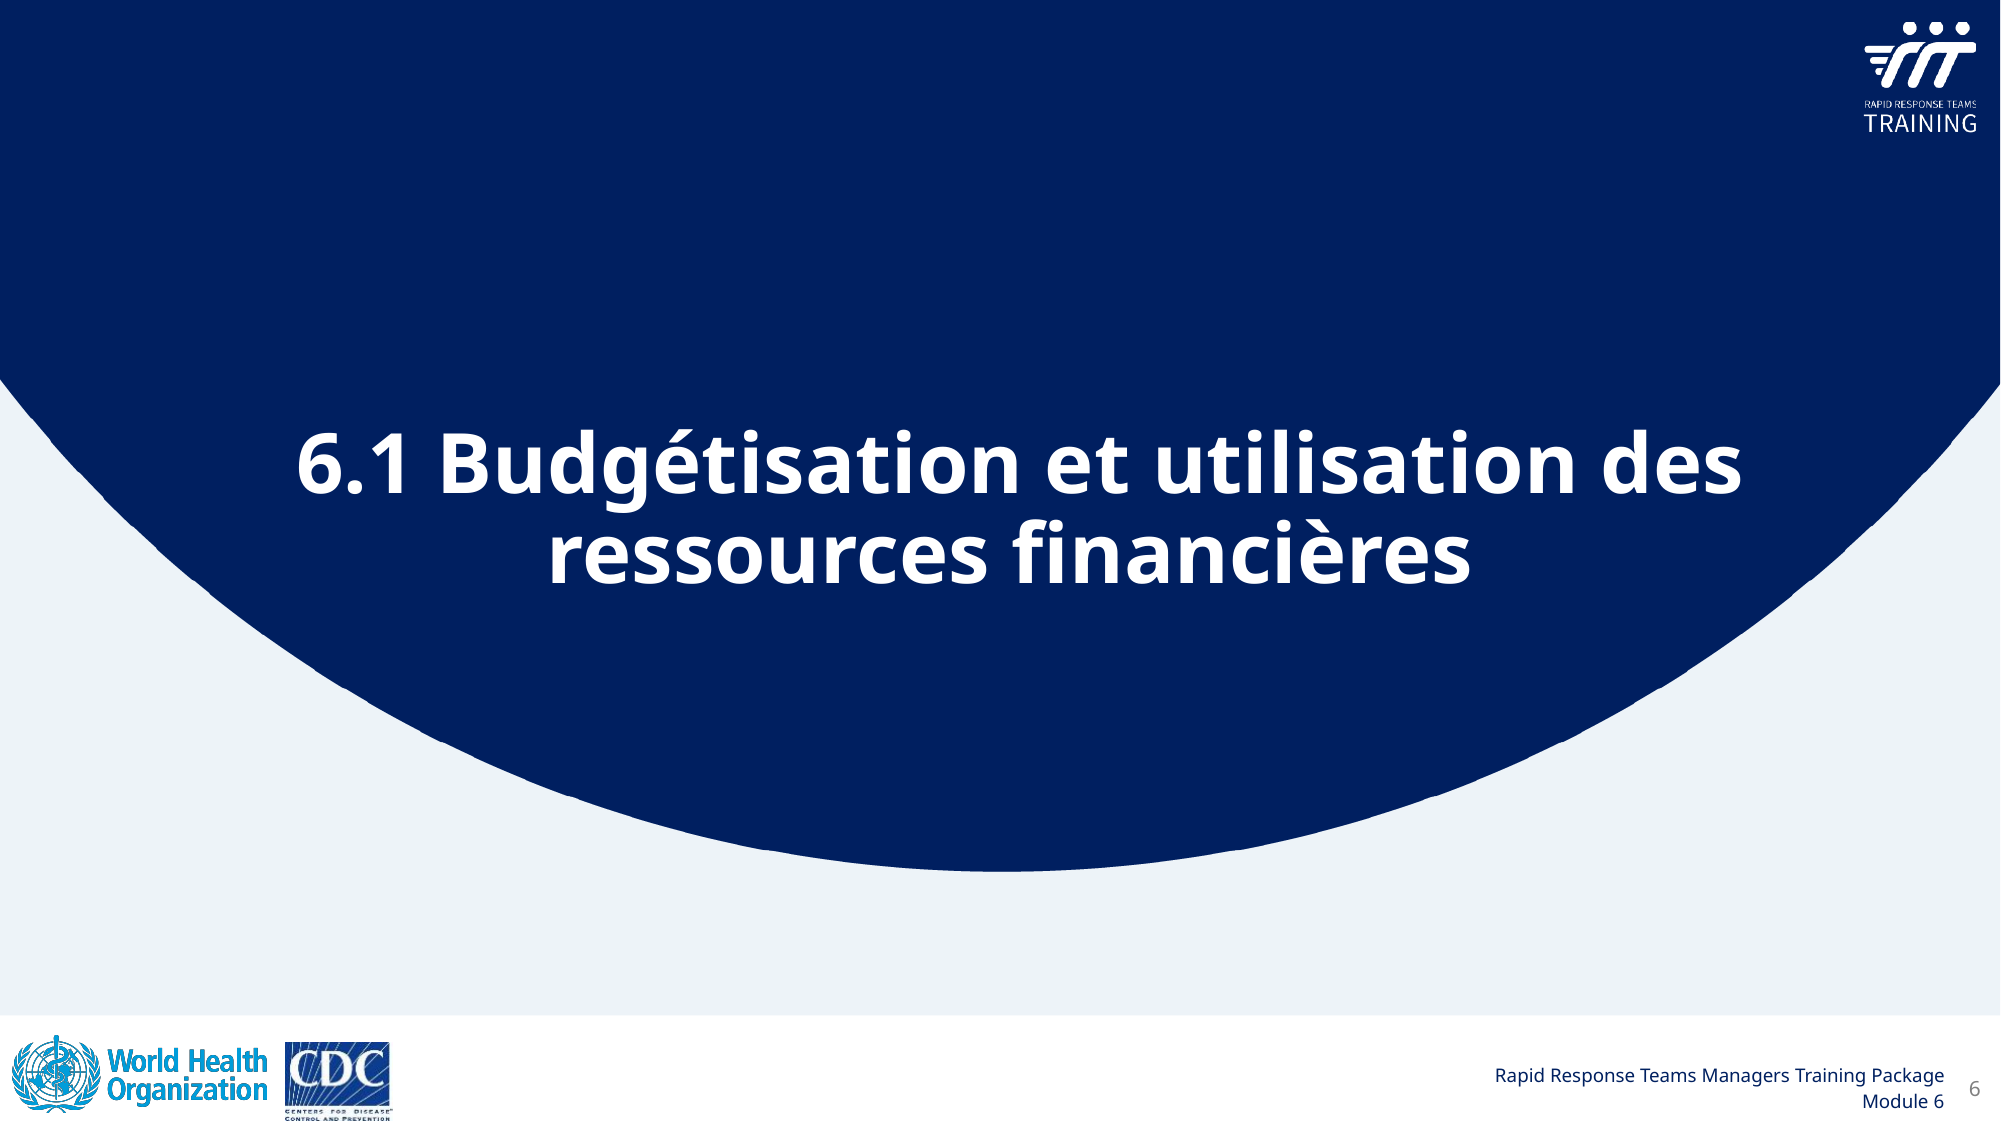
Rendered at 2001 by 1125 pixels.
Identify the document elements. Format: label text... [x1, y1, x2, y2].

title 6.1 Budgétisation et utilisation des ressources financières [222, 414, 1820, 607]
picture [71, 1053, 90, 1091]
picture [285, 1042, 393, 1121]
picture [30, 1083, 37, 1091]
picture [24, 1054, 36, 1087]
slide_number 6 [1953, 1068, 2000, 1121]
picture [22, 1062, 26, 1077]
picture [46, 1056, 54, 1062]
picture [34, 1054, 43, 1078]
picture [36, 1088, 78, 1105]
picture [50, 1108, 62, 1113]
picture [0, 0, 2001, 904]
picture [40, 1062, 47, 1070]
picture [59, 1035, 267, 1113]
picture [12, 1035, 54, 1068]
picture [12, 1083, 48, 1113]
